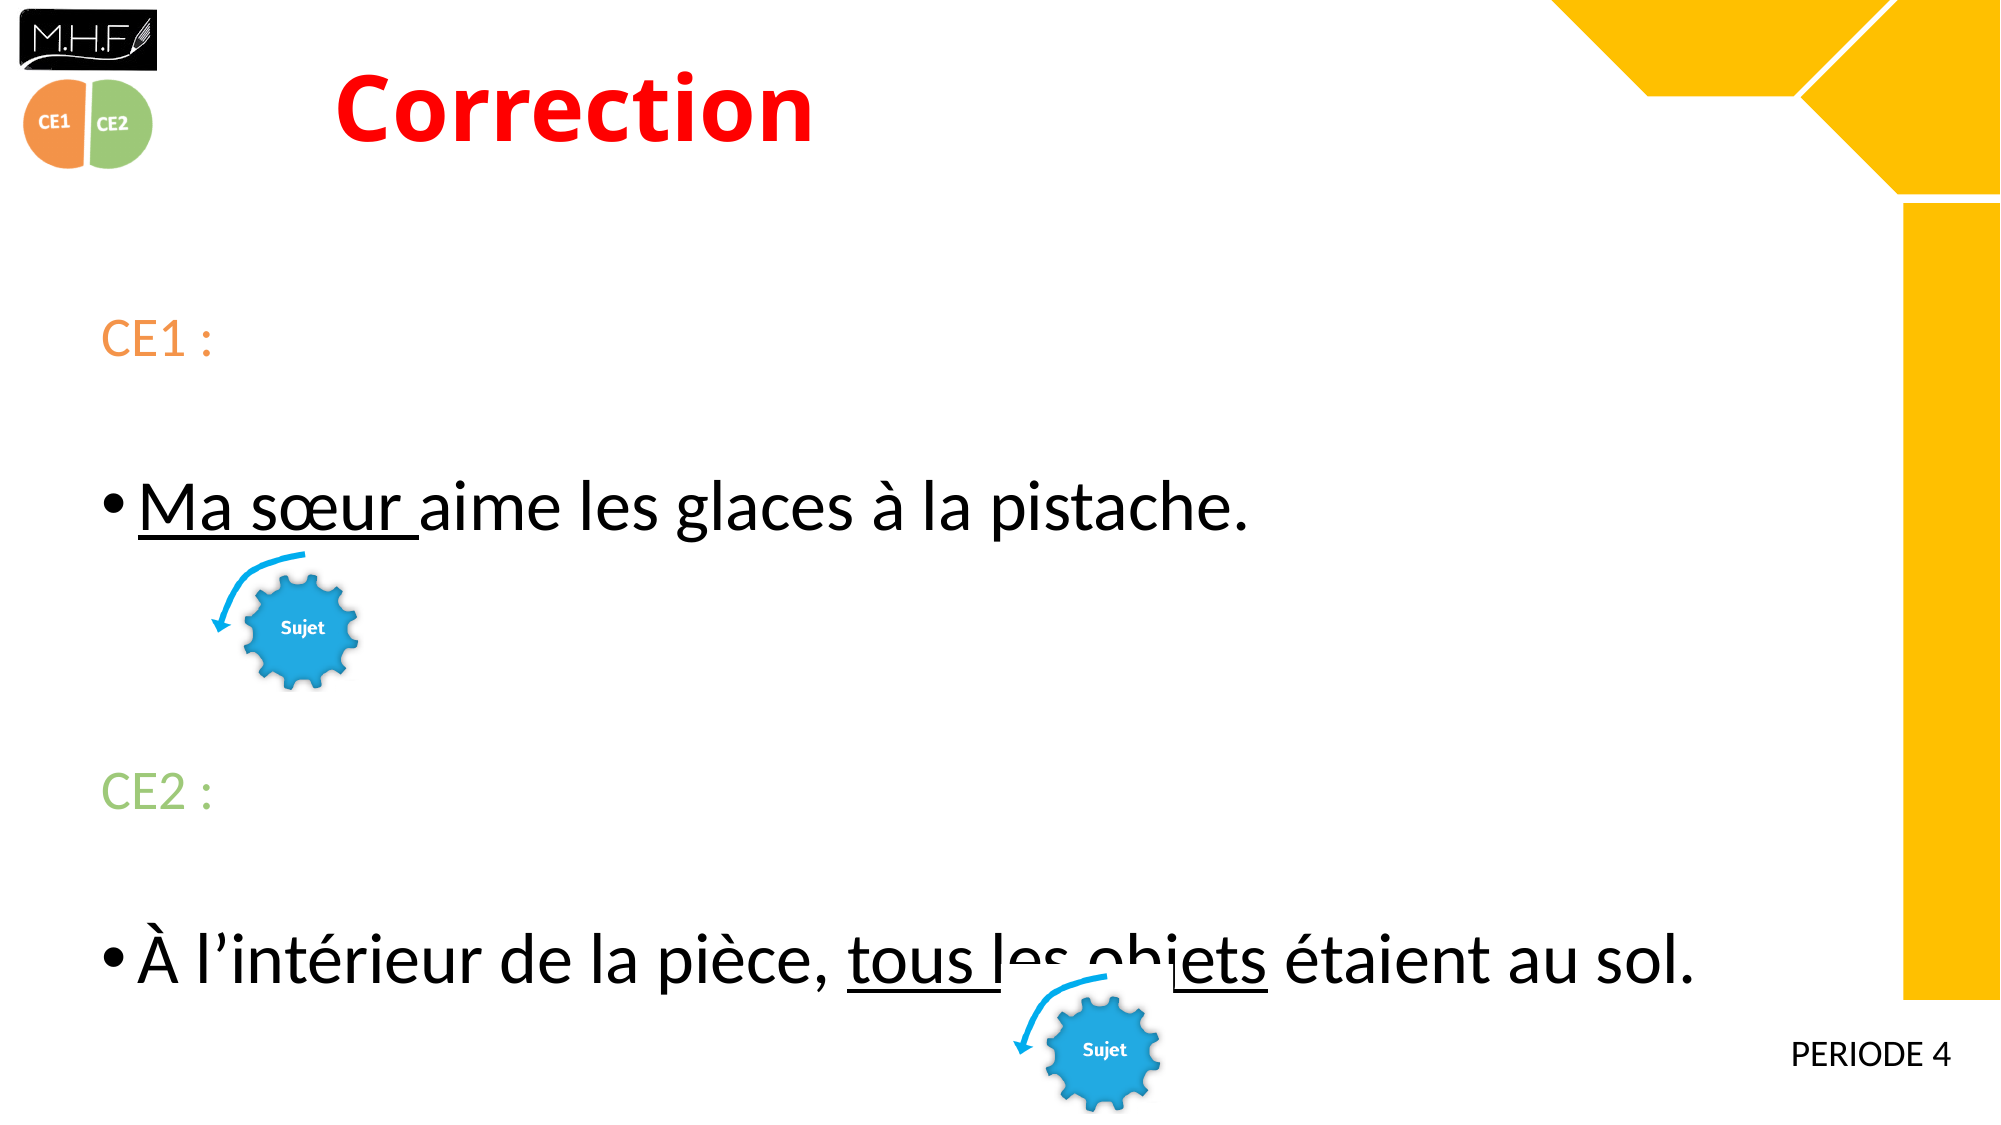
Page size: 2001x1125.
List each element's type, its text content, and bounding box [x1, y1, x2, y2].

text_box [1902, 202, 2000, 1001]
text_box [1799, 0, 2000, 196]
list CE1 : Ma sœur aime les glaces à la pistache. CE2 : À l’intérieur de la pièce, tous les objets étaient au sol. [86, 300, 1853, 1015]
text_box PERIODE 4 [1362, 1021, 1967, 1125]
picture [1, 7, 177, 207]
picture [198, 542, 372, 700]
title Correction [318, 3, 1865, 221]
picture [1000, 964, 1174, 1122]
text_box [1549, 0, 1892, 98]
